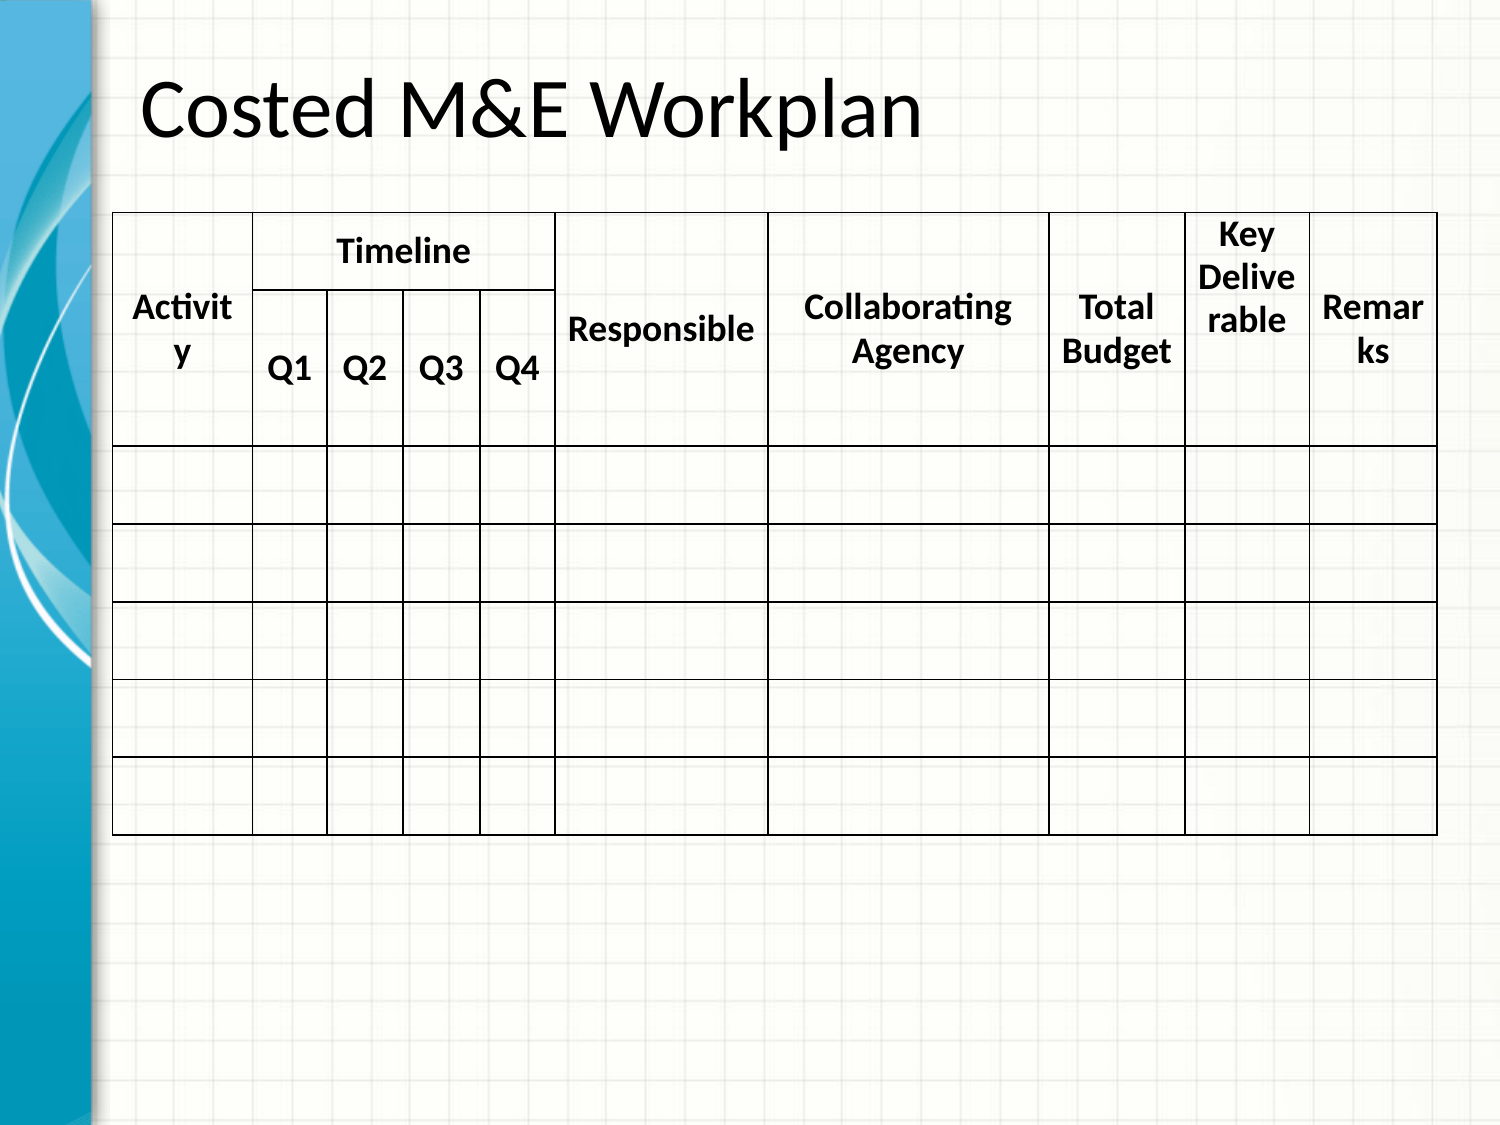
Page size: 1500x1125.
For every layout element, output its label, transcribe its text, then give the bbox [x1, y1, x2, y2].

table_cell [1310, 525, 1436, 601]
table_header Timeline [253, 213, 554, 289]
table_cell [328, 758, 402, 834]
table_cell [769, 603, 1048, 679]
table_cell Q4 [481, 291, 554, 445]
table_cell [404, 447, 479, 523]
table_cell [1186, 758, 1309, 834]
table_header Collaborating Agency [769, 213, 1048, 445]
table_cell [253, 447, 326, 523]
table_cell Q2 [328, 291, 402, 445]
table_cell [253, 603, 326, 679]
table_cell [253, 758, 326, 834]
table_cell [1186, 680, 1309, 756]
table_cell [113, 447, 252, 523]
table_cell [481, 603, 554, 679]
title Costed M&E Workplan [125, 44, 1450, 163]
table_cell [1310, 447, 1436, 523]
table_cell [556, 447, 767, 523]
picture [0, 0, 1500, 1125]
table_cell [113, 525, 252, 601]
table_cell [113, 603, 252, 679]
table_cell [1310, 758, 1436, 834]
table_cell [481, 525, 554, 601]
table_cell [769, 680, 1048, 756]
table_cell [404, 603, 479, 679]
table_header Activity [113, 213, 252, 445]
table_cell [328, 603, 402, 679]
table_cell [1186, 603, 1309, 679]
table_cell [253, 680, 326, 756]
table_cell [769, 525, 1048, 601]
table_cell [113, 680, 252, 756]
table_cell Q3 [404, 291, 479, 445]
table_cell [1050, 447, 1184, 523]
table_header Remarks [1310, 213, 1436, 445]
table_cell [1310, 603, 1436, 679]
table_cell [253, 525, 326, 601]
table_cell [1310, 680, 1436, 756]
table_cell [328, 680, 402, 756]
table_cell [113, 758, 252, 834]
table_cell [1050, 680, 1184, 756]
table_cell [769, 447, 1048, 523]
table_cell [404, 680, 479, 756]
table_cell [1050, 758, 1184, 834]
table_cell [328, 525, 402, 601]
table_cell [1186, 447, 1309, 523]
table_cell [328, 447, 402, 523]
table_cell [481, 758, 554, 834]
table_cell Q1 [253, 291, 326, 445]
table_cell [556, 680, 767, 756]
table_cell [556, 758, 767, 834]
table_cell [769, 758, 1048, 834]
table_cell [1186, 525, 1309, 601]
table_cell [481, 447, 554, 523]
table_header Responsible [556, 213, 767, 445]
table_cell [1050, 525, 1184, 601]
table_header Total Budget [1050, 213, 1184, 445]
table_cell [1050, 603, 1184, 679]
table_cell [404, 525, 479, 601]
table_cell [404, 758, 479, 834]
table_cell [556, 603, 767, 679]
table_cell [481, 680, 554, 756]
table_cell [556, 525, 767, 601]
table_header Key Deliverable [1186, 213, 1309, 445]
